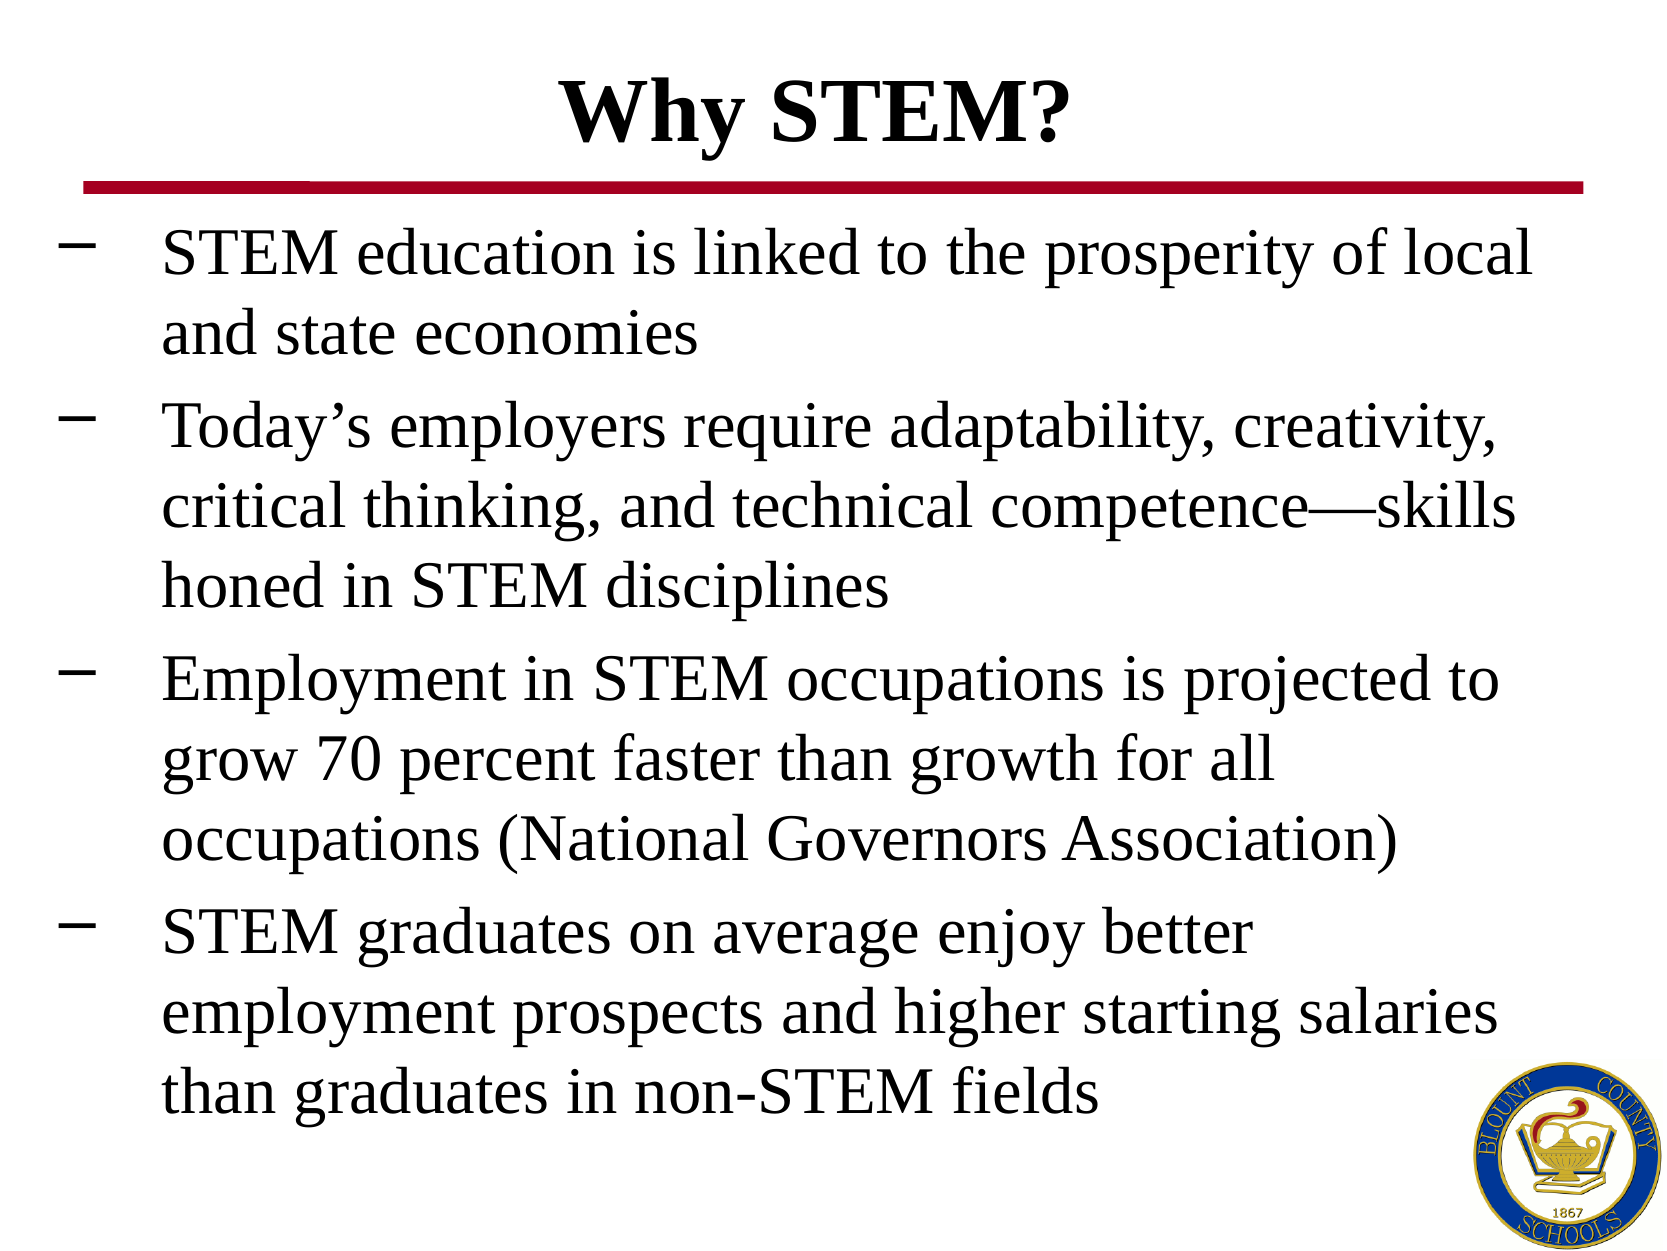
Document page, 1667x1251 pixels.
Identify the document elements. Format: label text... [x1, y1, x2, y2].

list STEM education is linked to the prosperity of local and state economies Today’s employers require adaptability, creativity, critical thinking, and technical competence—skills honed in STEM disciplines Employment in STEM occupations is projected to grow 70 percent faster than growth for all occupations (National Governors Association) STEM graduates on average enjoy better employment prospects and higher starting salaries than graduates in non-STEM fields [24, 199, 1584, 1213]
picture [1470, 1059, 1663, 1250]
title Why STEM? [108, 188, 1526, 199]
title Why STEM? [108, 0, 1526, 187]
